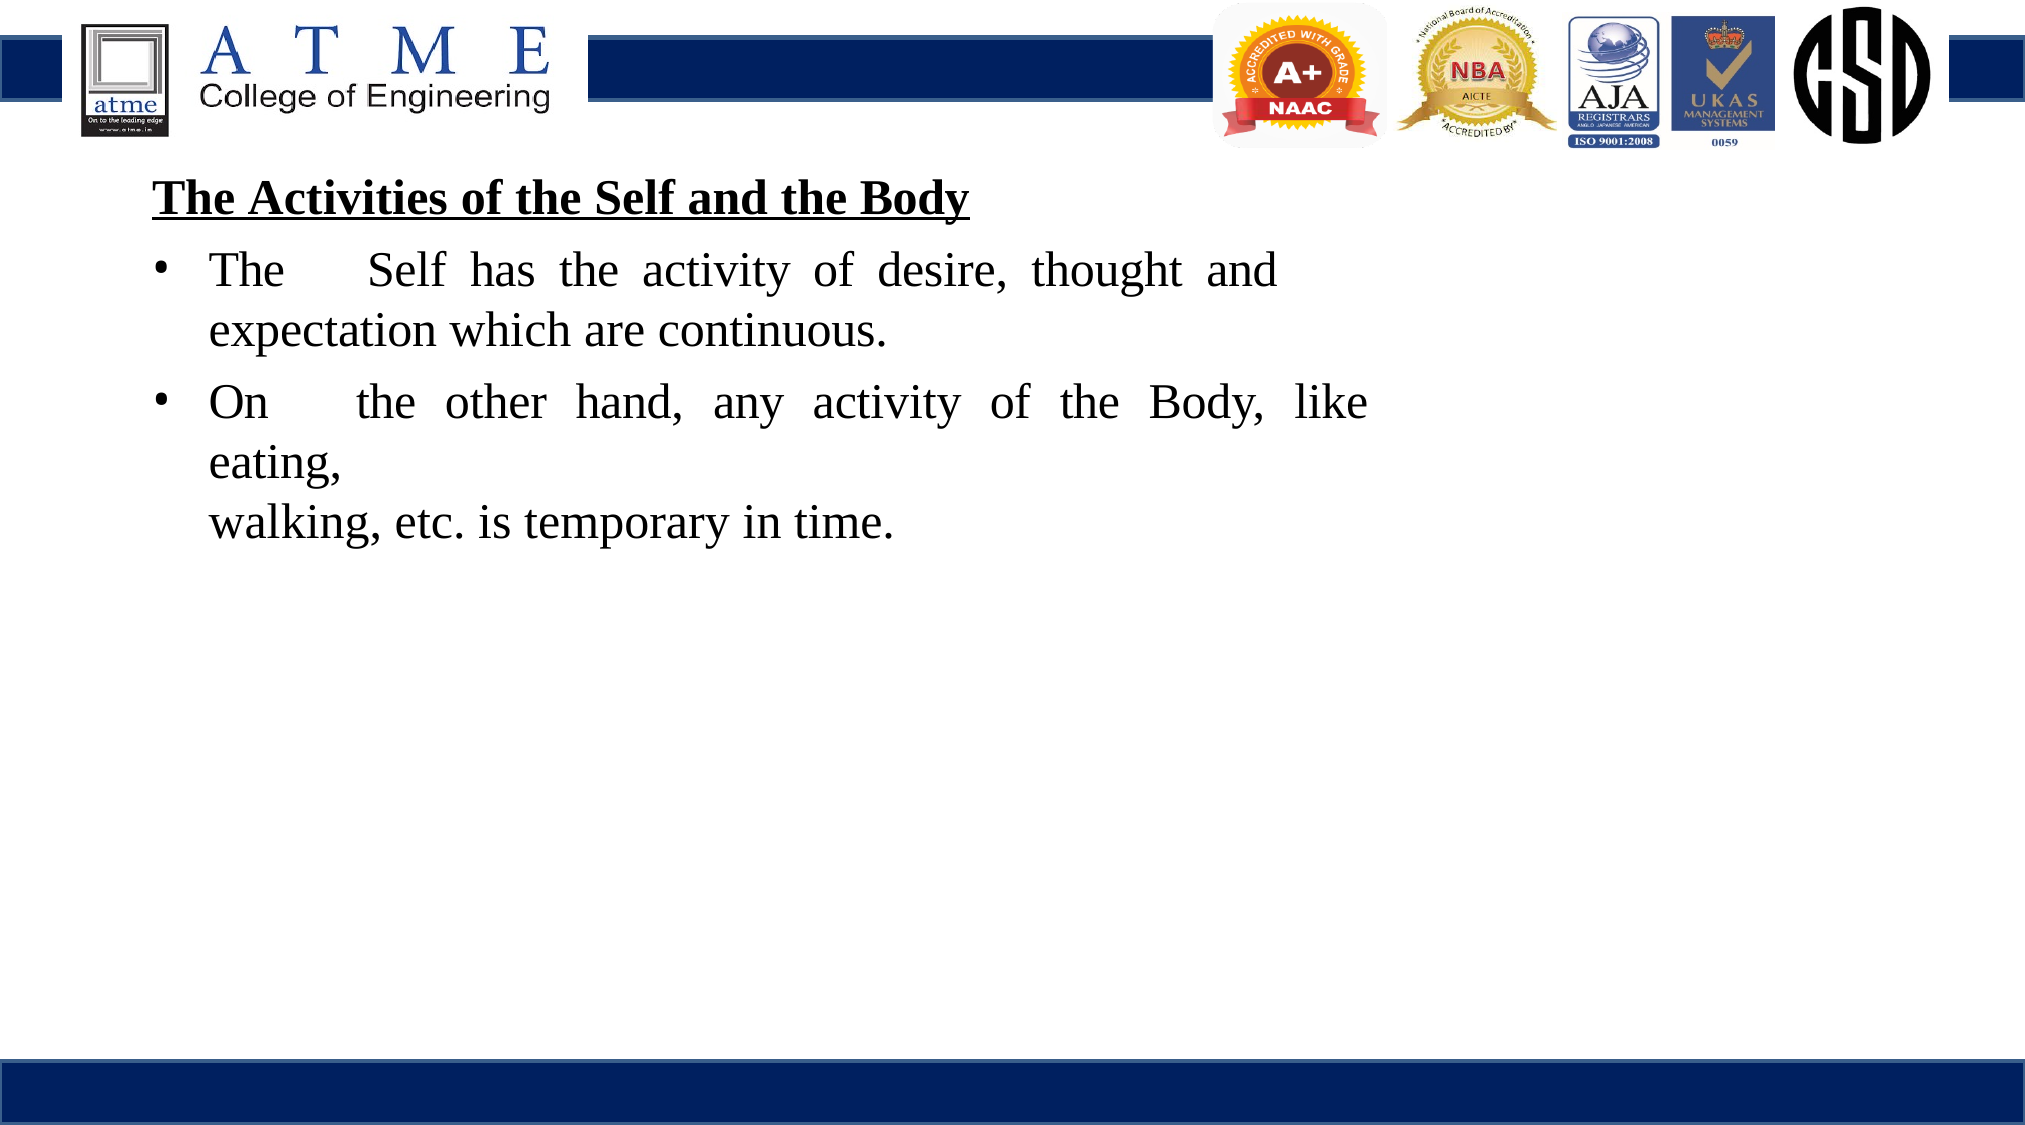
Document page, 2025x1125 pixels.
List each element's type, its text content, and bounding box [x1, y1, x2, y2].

text_box The Activities of the Self and the Body The Self has the activity of desire, thought and expectation which are continuous. On the other hand, any activity of the Body, like eating, walking, etc. is temporary in time. [149, 149, 1475, 549]
picture [62, 0, 588, 157]
picture [1212, 0, 1949, 150]
